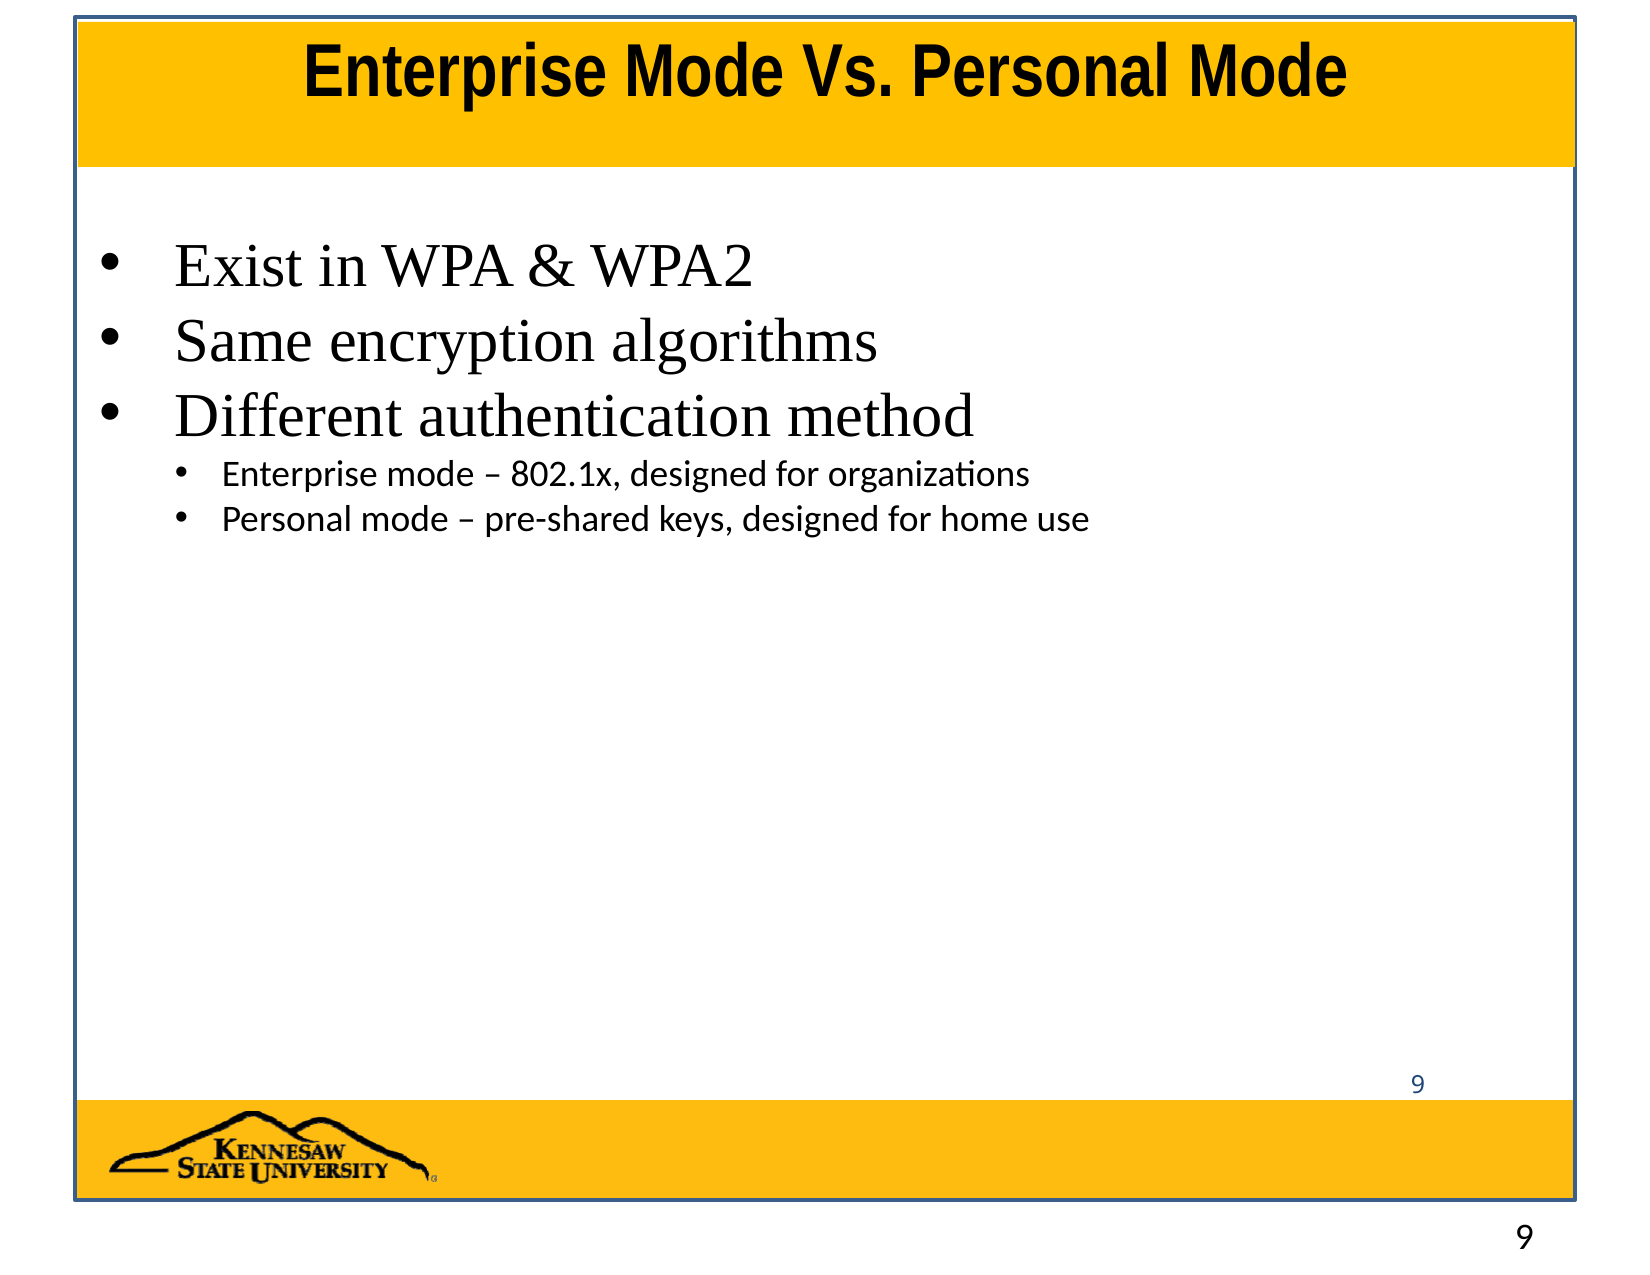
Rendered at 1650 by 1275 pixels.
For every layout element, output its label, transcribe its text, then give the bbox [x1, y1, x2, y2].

list Exist in WPA & WPA2 Same encryption algorithms Different authentication method Enterprise mode – 802.1x, designed for organizations Personal mode – pre-shared keys, designed for home use [99, 223, 1550, 542]
slide_number 9 [1299, 1042, 1425, 1103]
title Enterprise Mode Vs. Personal Mode [77, 21, 1575, 167]
picture [108, 1111, 437, 1184]
